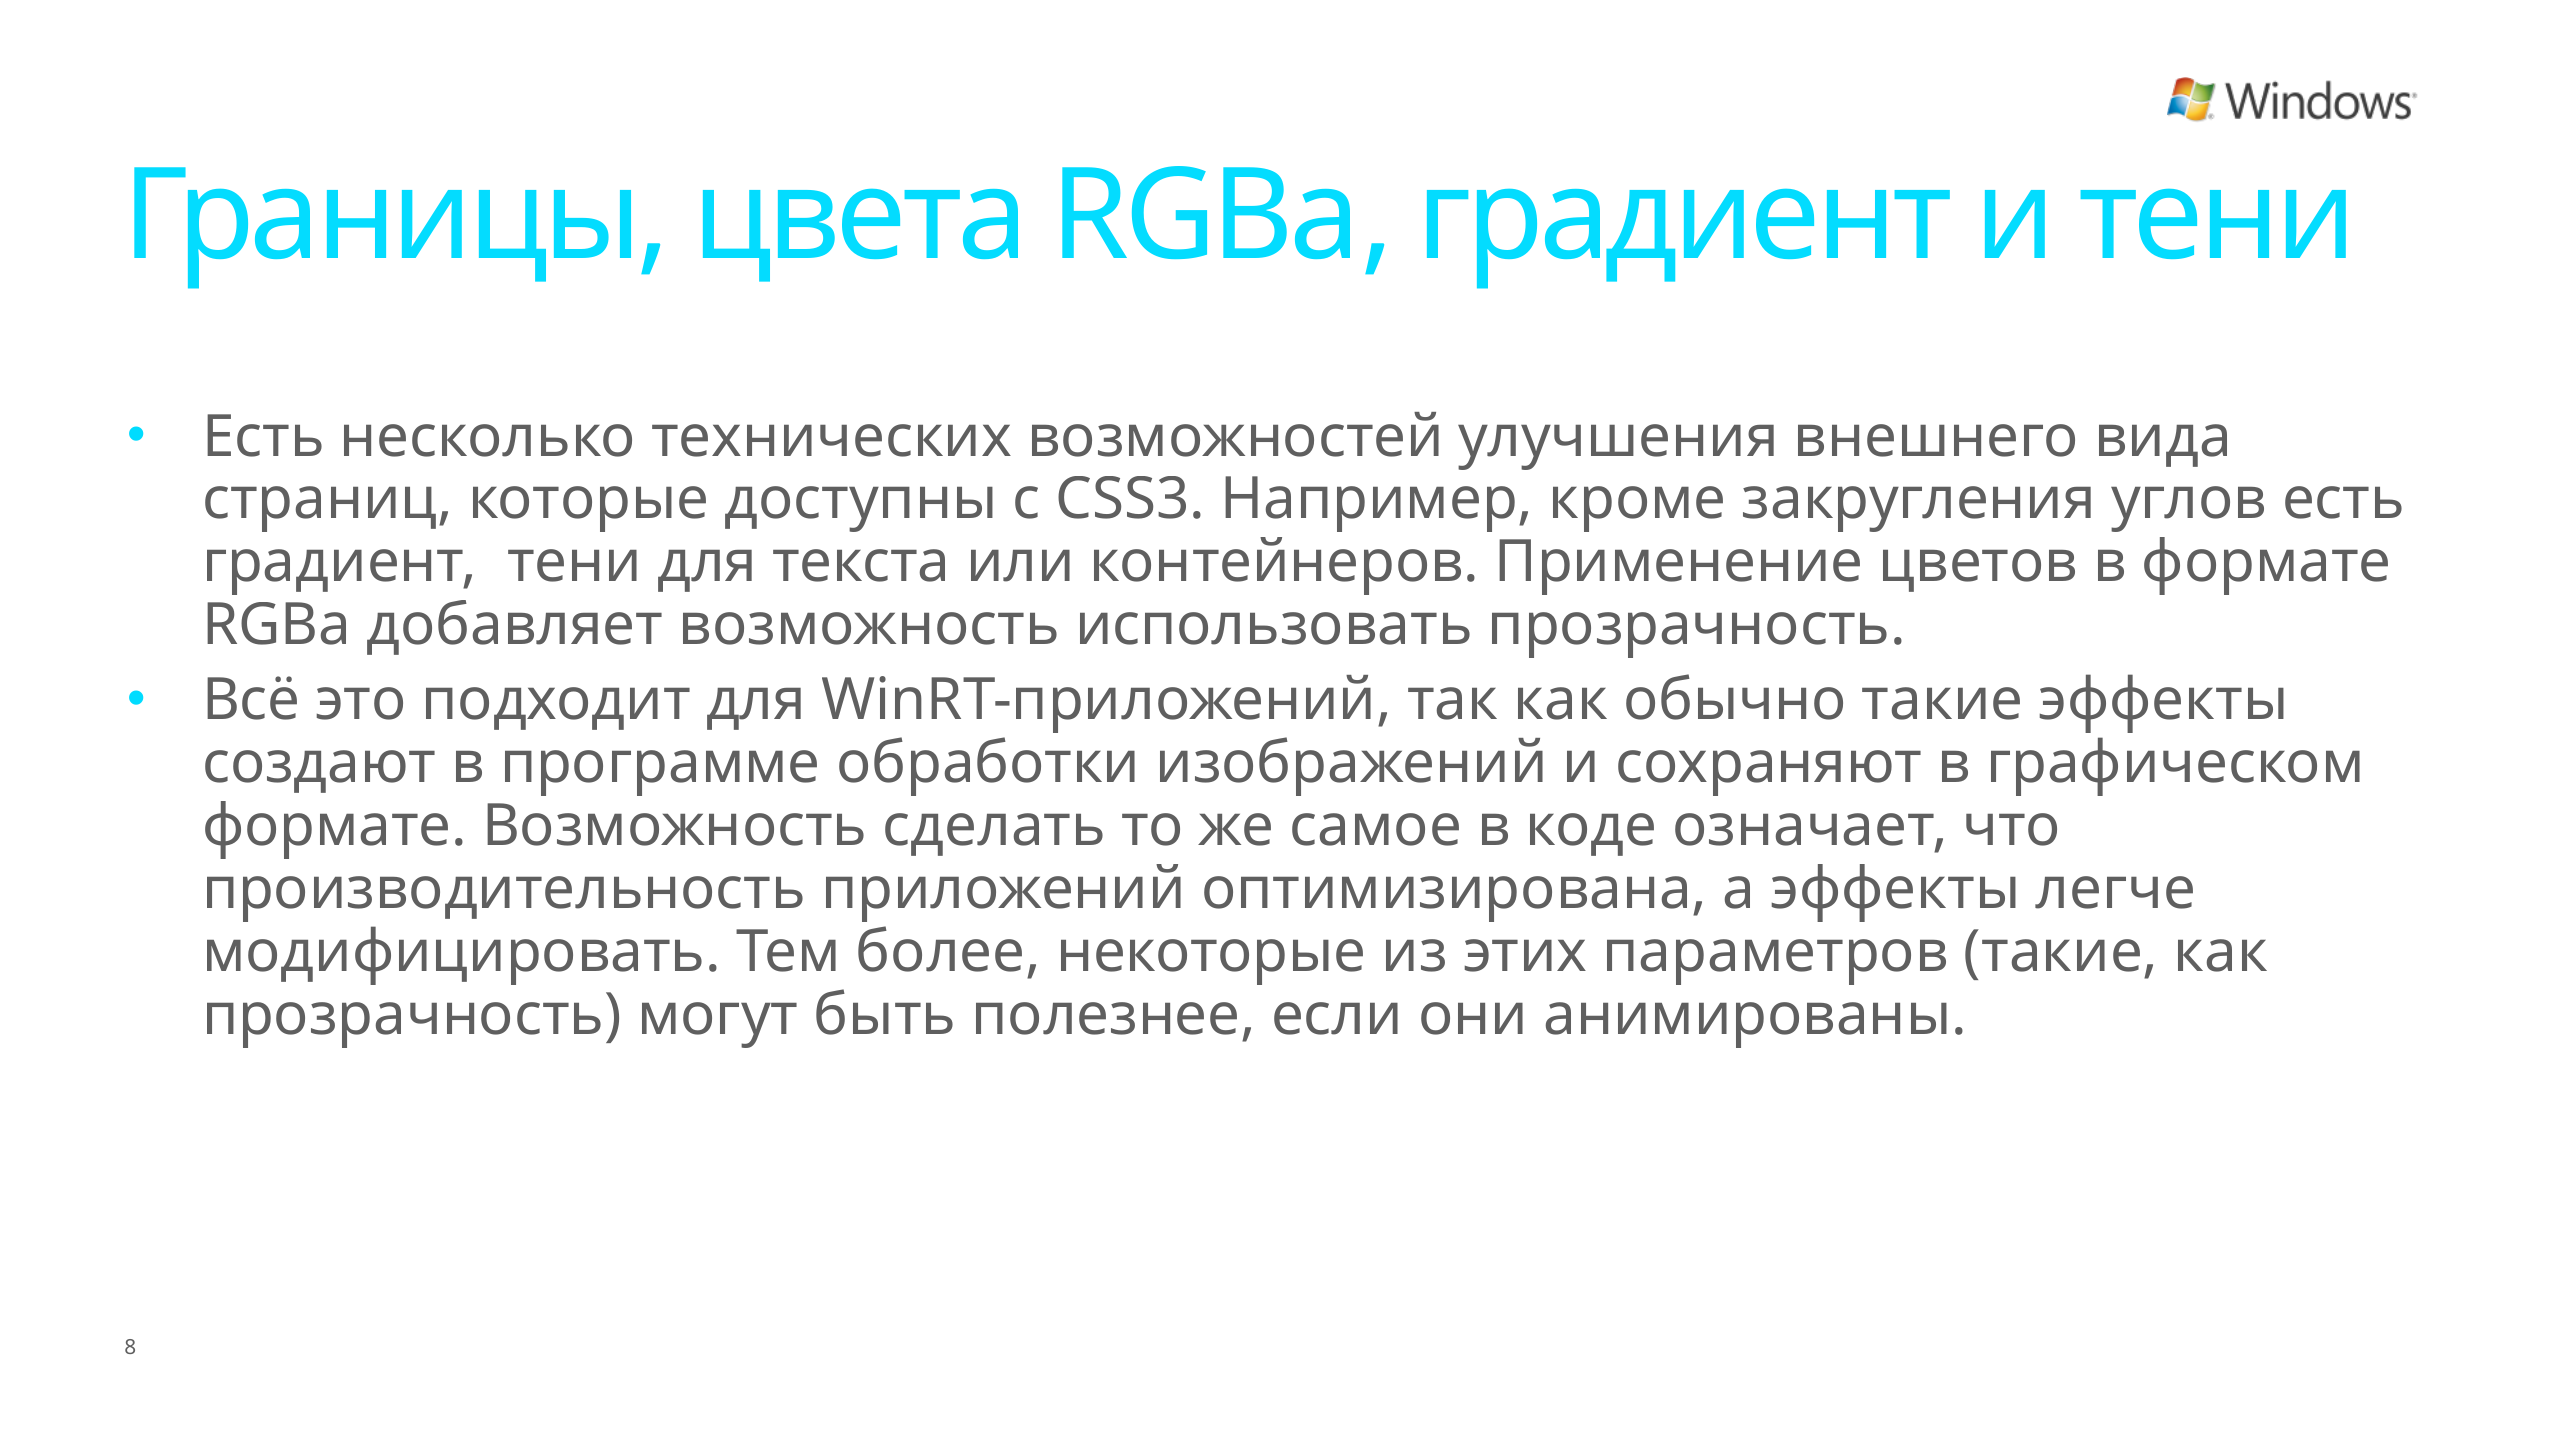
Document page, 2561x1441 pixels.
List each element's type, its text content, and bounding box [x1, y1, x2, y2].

title Границы, цвета RGBa, градиент и тени [122, 48, 2465, 286]
list Есть несколько технических возможностей улучшения внешнего вида страниц, которые доступны с CSS3. Например, кроме закругления углов есть градиент, тени для текста или контейнеров. Применение цветов в формате RGBa добавляет возможность использовать прозрачность. Всё это подходит для WinRT-приложений, так как обычно такие эффекты создают в программе обработки изображений и сохраняют в графическом формате. Возможность сделать то же самое в коде означает, что производительность приложений оптимизирована, а эффекты легче модифицировать. Тем более, некоторые из этих параметров (такие, как прозрачность) могут быть полезнее, если они анимированы. [127, 405, 2470, 993]
